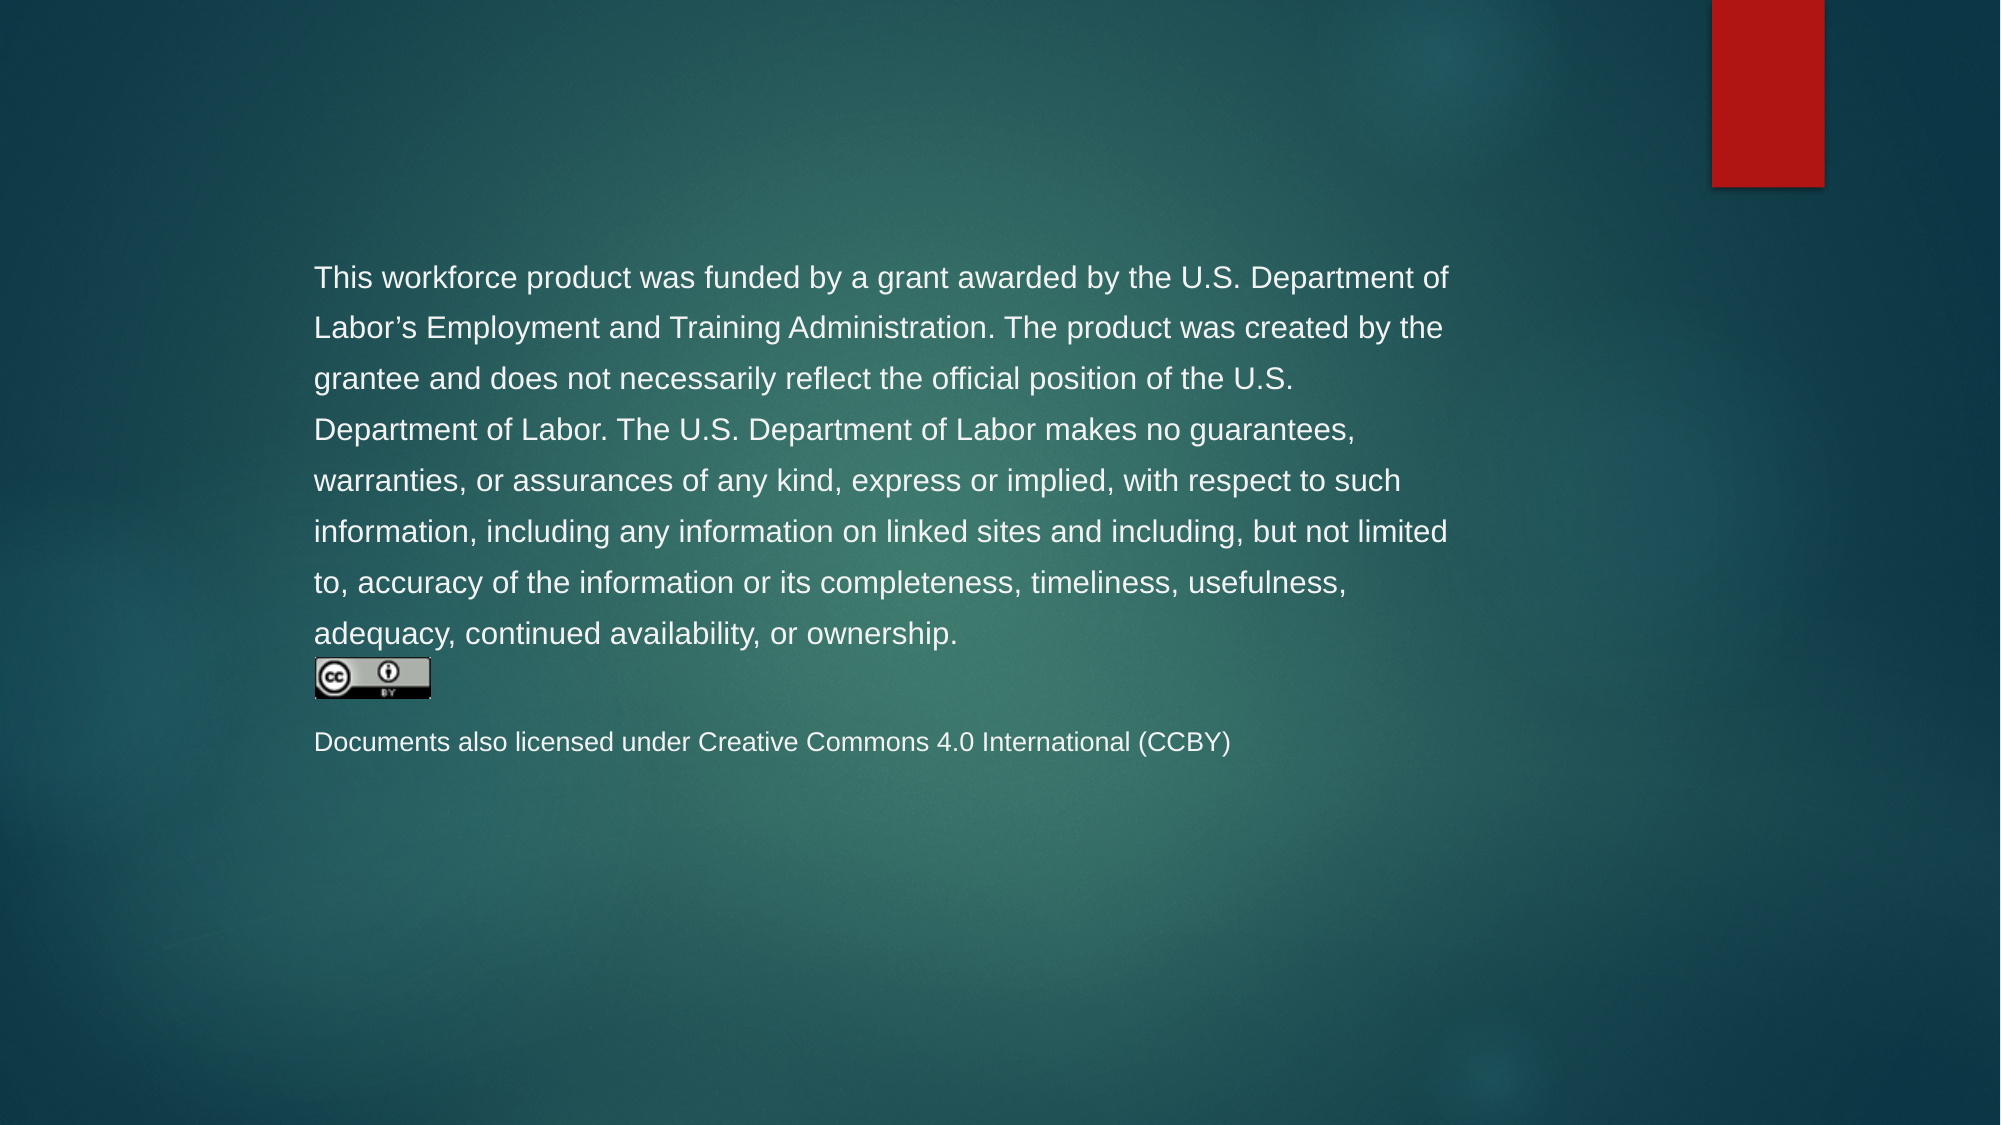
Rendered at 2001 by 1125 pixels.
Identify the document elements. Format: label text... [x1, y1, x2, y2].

text_box This workforce product was funded by a grant awarded by the U.S. Department of Labor’s Employment and Training Administration. The product was created by the grantee and does not necessarily reflect the official position of the U.S. Department of Labor. The U.S. Department of Labor makes no guarantees, warranties, or assurances of any kind, express or implied, with respect to such information, including any information on linked sites and including, but not limited to, accuracy of the information or its completeness, timeliness, usefulness, adequacy, continued availability, or ownership. Documents also licensed under Creative Commons 4.0 International (CCBY) [298, 254, 1477, 747]
picture [0, 0, 2001, 1125]
